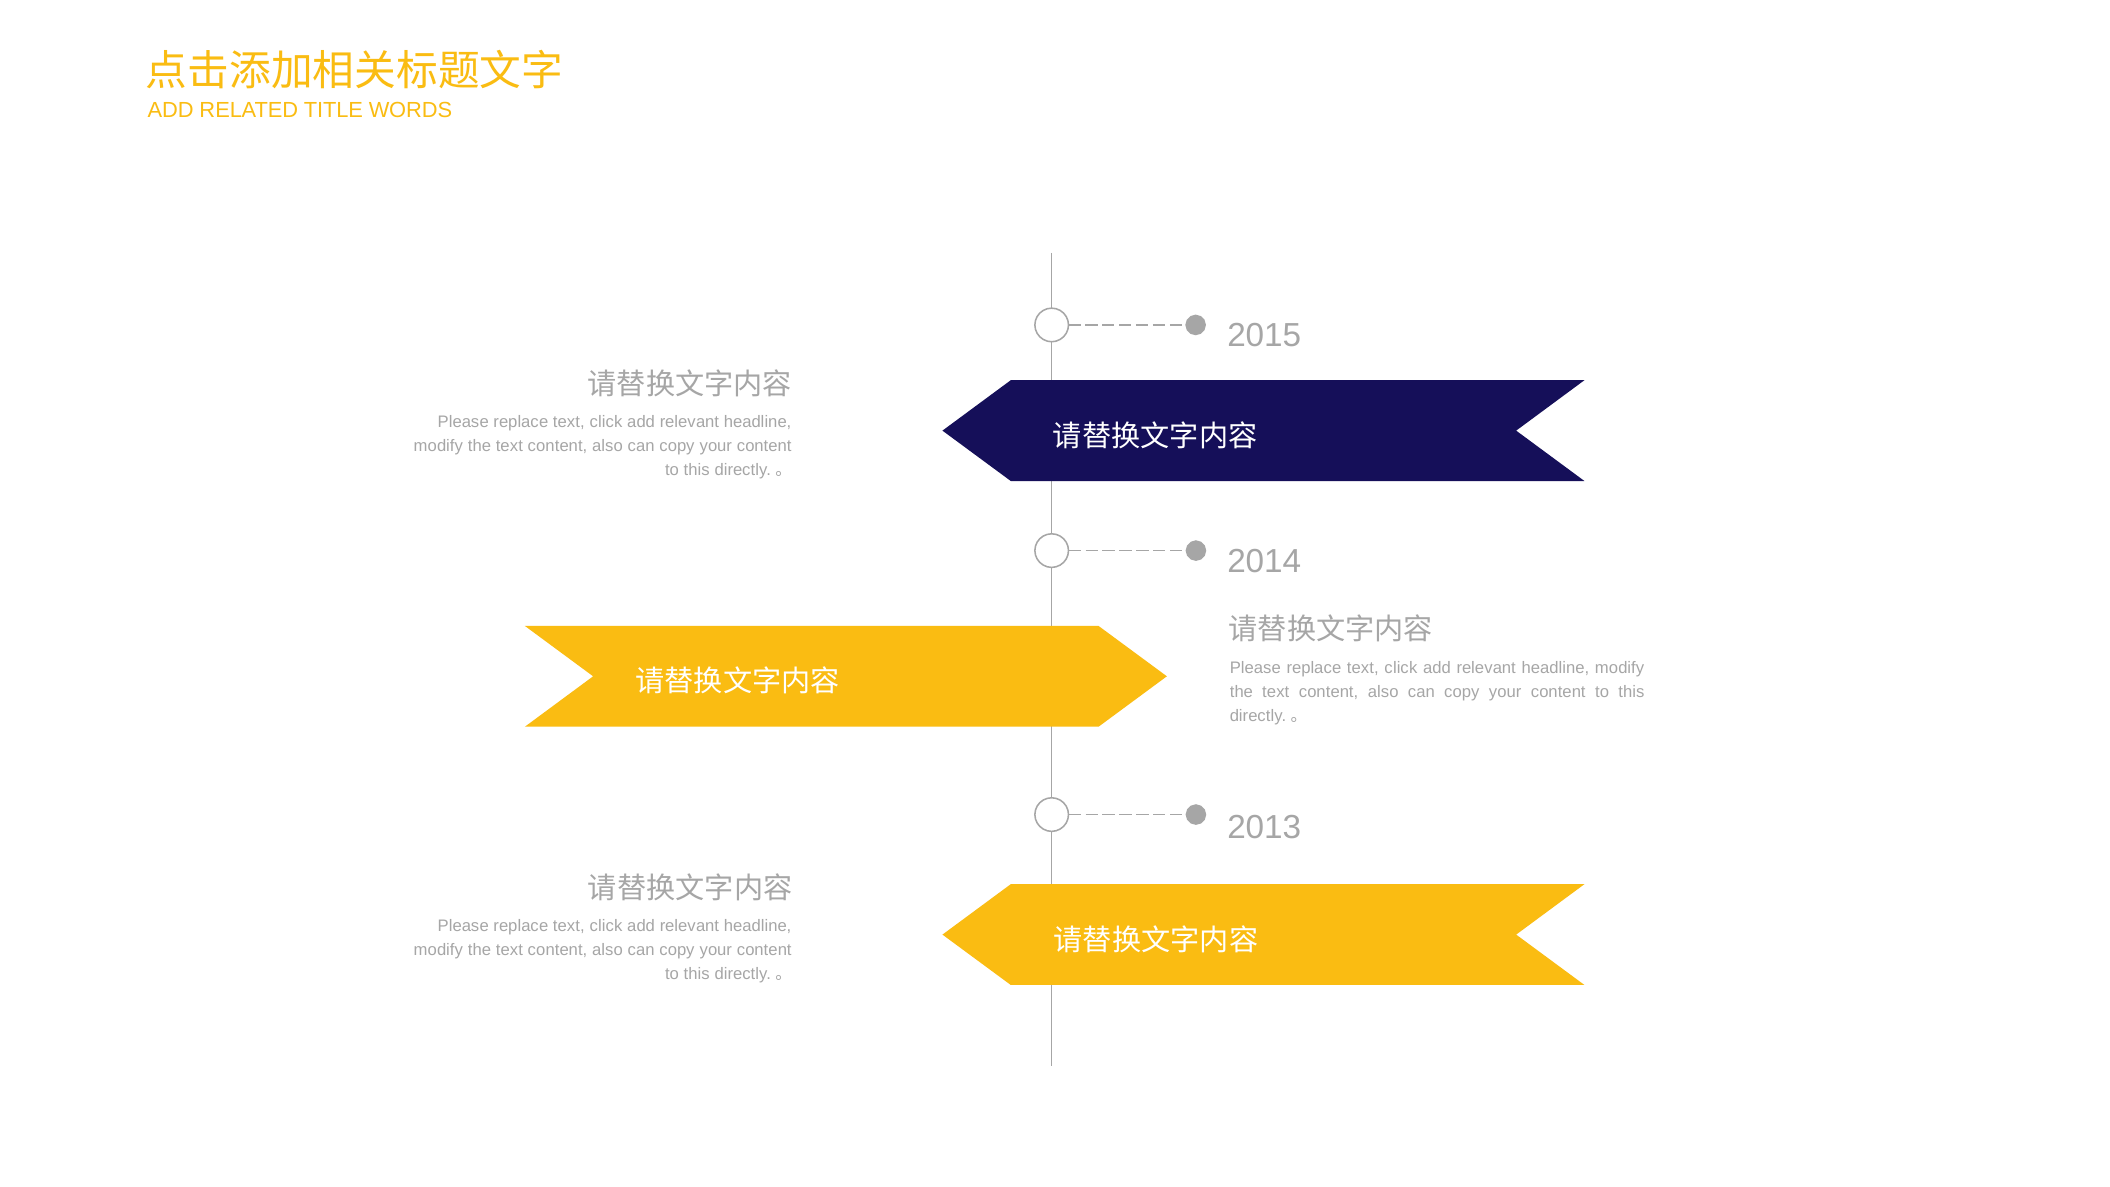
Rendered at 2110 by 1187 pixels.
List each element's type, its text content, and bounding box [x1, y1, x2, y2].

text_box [524, 625, 1167, 727]
text_box 点击添加相关标题文字 [145, 43, 564, 95]
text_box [1034, 797, 1196, 832]
text_box ADD RELATED TITLE WORDS [147, 96, 453, 123]
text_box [942, 884, 1585, 985]
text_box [1034, 308, 1196, 342]
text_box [1212, 596, 1660, 733]
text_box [942, 380, 1585, 481]
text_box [387, 854, 809, 992]
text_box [387, 350, 808, 488]
text_box 2014 [1212, 523, 1317, 587]
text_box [1034, 533, 1196, 568]
text_box 2013 [1212, 789, 1317, 853]
text_box 2015 [1212, 298, 1317, 361]
